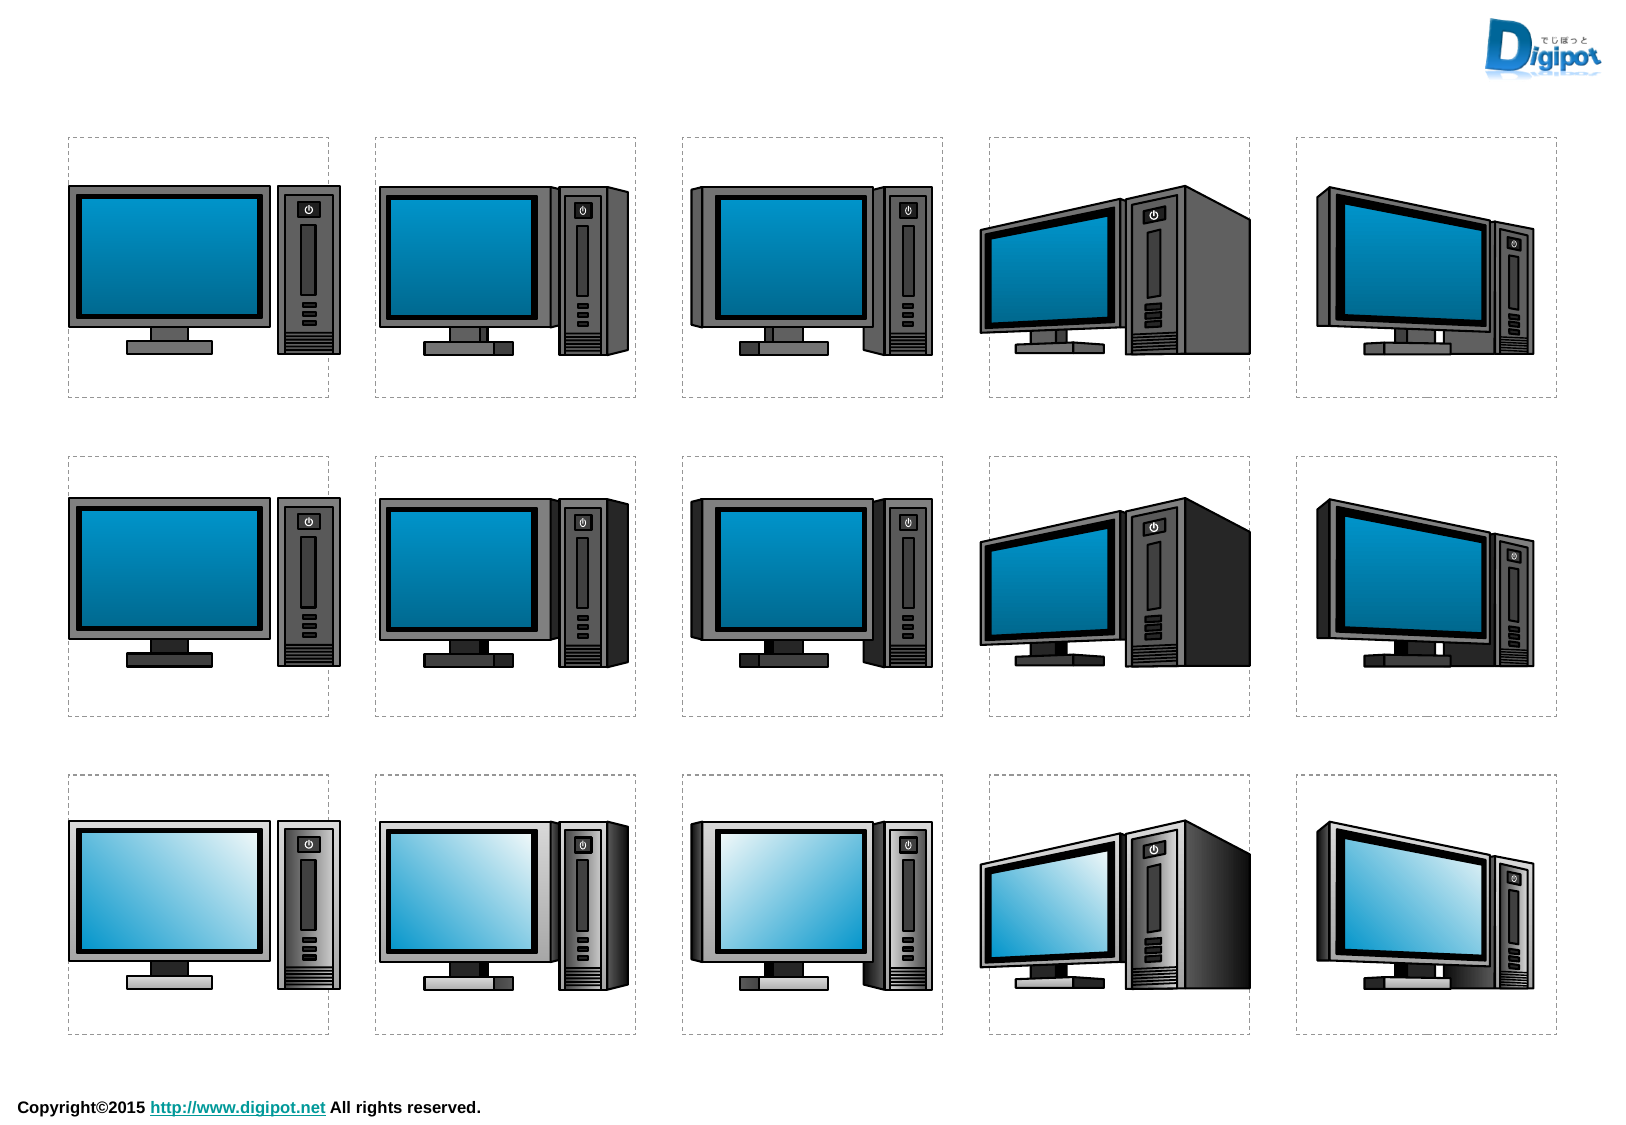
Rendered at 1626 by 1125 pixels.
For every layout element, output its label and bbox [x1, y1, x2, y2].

text_box [980, 820, 1250, 990]
text_box [691, 186, 932, 356]
text_box [68, 820, 341, 990]
text_box [1317, 186, 1534, 355]
text_box [68, 185, 341, 355]
text_box [1317, 821, 1534, 990]
text_box [691, 498, 932, 668]
text_box [980, 497, 1250, 667]
picture [1485, 18, 1602, 82]
text_box [980, 185, 1250, 355]
text_box [1317, 498, 1534, 667]
text_box [379, 821, 629, 990]
text_box [379, 498, 629, 668]
text_box [691, 821, 932, 990]
text_box [68, 498, 341, 667]
text_box [379, 186, 629, 356]
